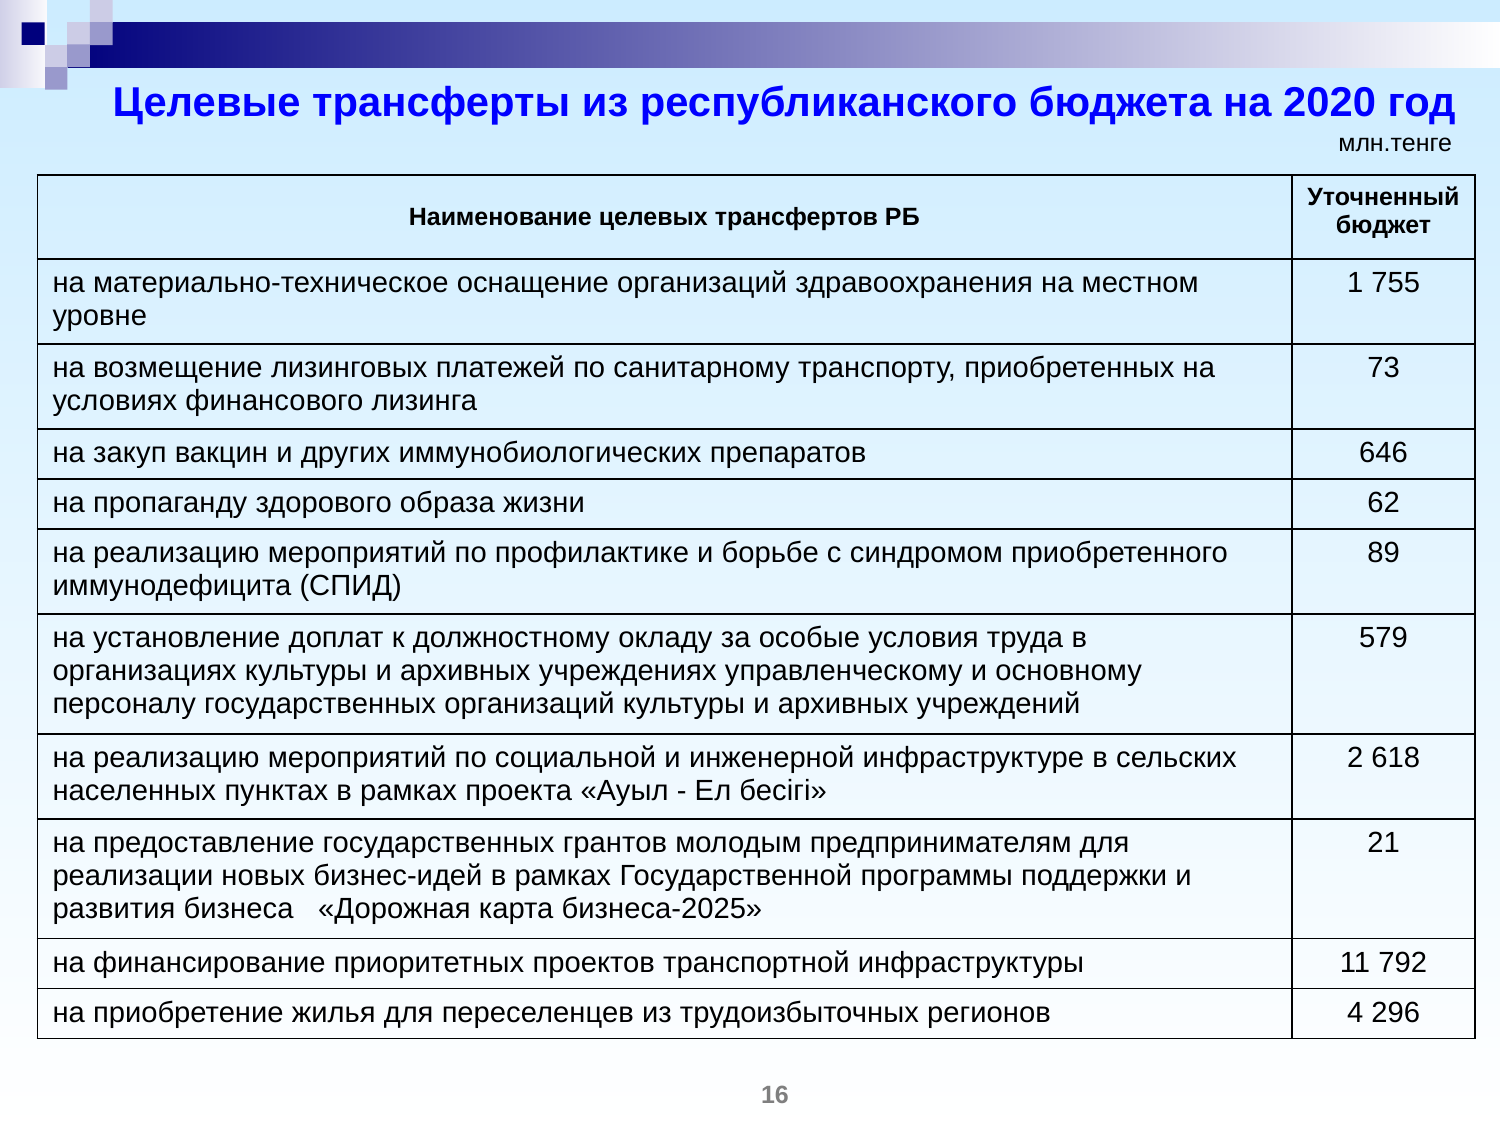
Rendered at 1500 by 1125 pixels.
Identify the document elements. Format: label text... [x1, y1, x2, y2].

table_cell 1 755 [1293, 260, 1474, 343]
table_cell на материально-техническое оснащение организаций здравоохранения на местном уровне [38, 260, 1291, 343]
table_cell на предоставление государственных грантов молодым предпринимателям для реализации новых бизнес-идей в рамках Государственной программы поддержки и развития бизнеса «Дорожная карта бизнеса-2025» [38, 820, 1291, 938]
table_cell 73 [1293, 345, 1474, 428]
table_cell на реализацию мероприятий по социальной и инженерной инфраструктуре в сельских населенных пунктах в рамках проекта «Ауыл - Ел бесігі» [38, 735, 1291, 818]
table_cell 21 [1293, 820, 1474, 938]
table_cell на пропаганду здорового образа жизни [38, 480, 1291, 528]
text_box млн.тенге [1291, 125, 1499, 158]
table_cell на приобретение жилья для переселенцев из трудоизбыточных регионов [38, 989, 1291, 1038]
text_box 16 [625, 1062, 925, 1125]
title Целевые трансферты из республиканского бюджета на 2020 год [68, 75, 1500, 125]
table_cell 579 [1293, 615, 1474, 733]
table_cell 2 618 [1293, 735, 1474, 818]
table_cell на закуп вакцин и других иммунобиологических препаратов [38, 430, 1291, 478]
table_cell на установление доплат к должностному окладу за особые условия труда в организациях культуры и архивных учреждениях управленческому и основному персоналу государственных организаций культуры и архивных учреждений [38, 615, 1291, 733]
table_header Наименование целевых трансфертов РБ [38, 176, 1291, 258]
table_header Уточненный бюджет [1293, 176, 1474, 258]
table_cell 4 296 [1293, 989, 1474, 1038]
table_cell 646 [1293, 430, 1474, 478]
table_cell на реализацию мероприятий по профилактике и борьбе с синдромом приобретенного иммунодефицита (СПИД) [38, 530, 1291, 613]
table_cell на финансирование приоритетных проектов транспортной инфраструктуры [38, 939, 1291, 988]
table_cell 11 792 [1293, 939, 1474, 988]
table_cell 89 [1293, 530, 1474, 613]
table_cell 62 [1293, 480, 1474, 528]
table_cell на возмещение лизинговых платежей по санитарному транспорту, приобретенных на условиях финансового лизинга [38, 345, 1291, 428]
